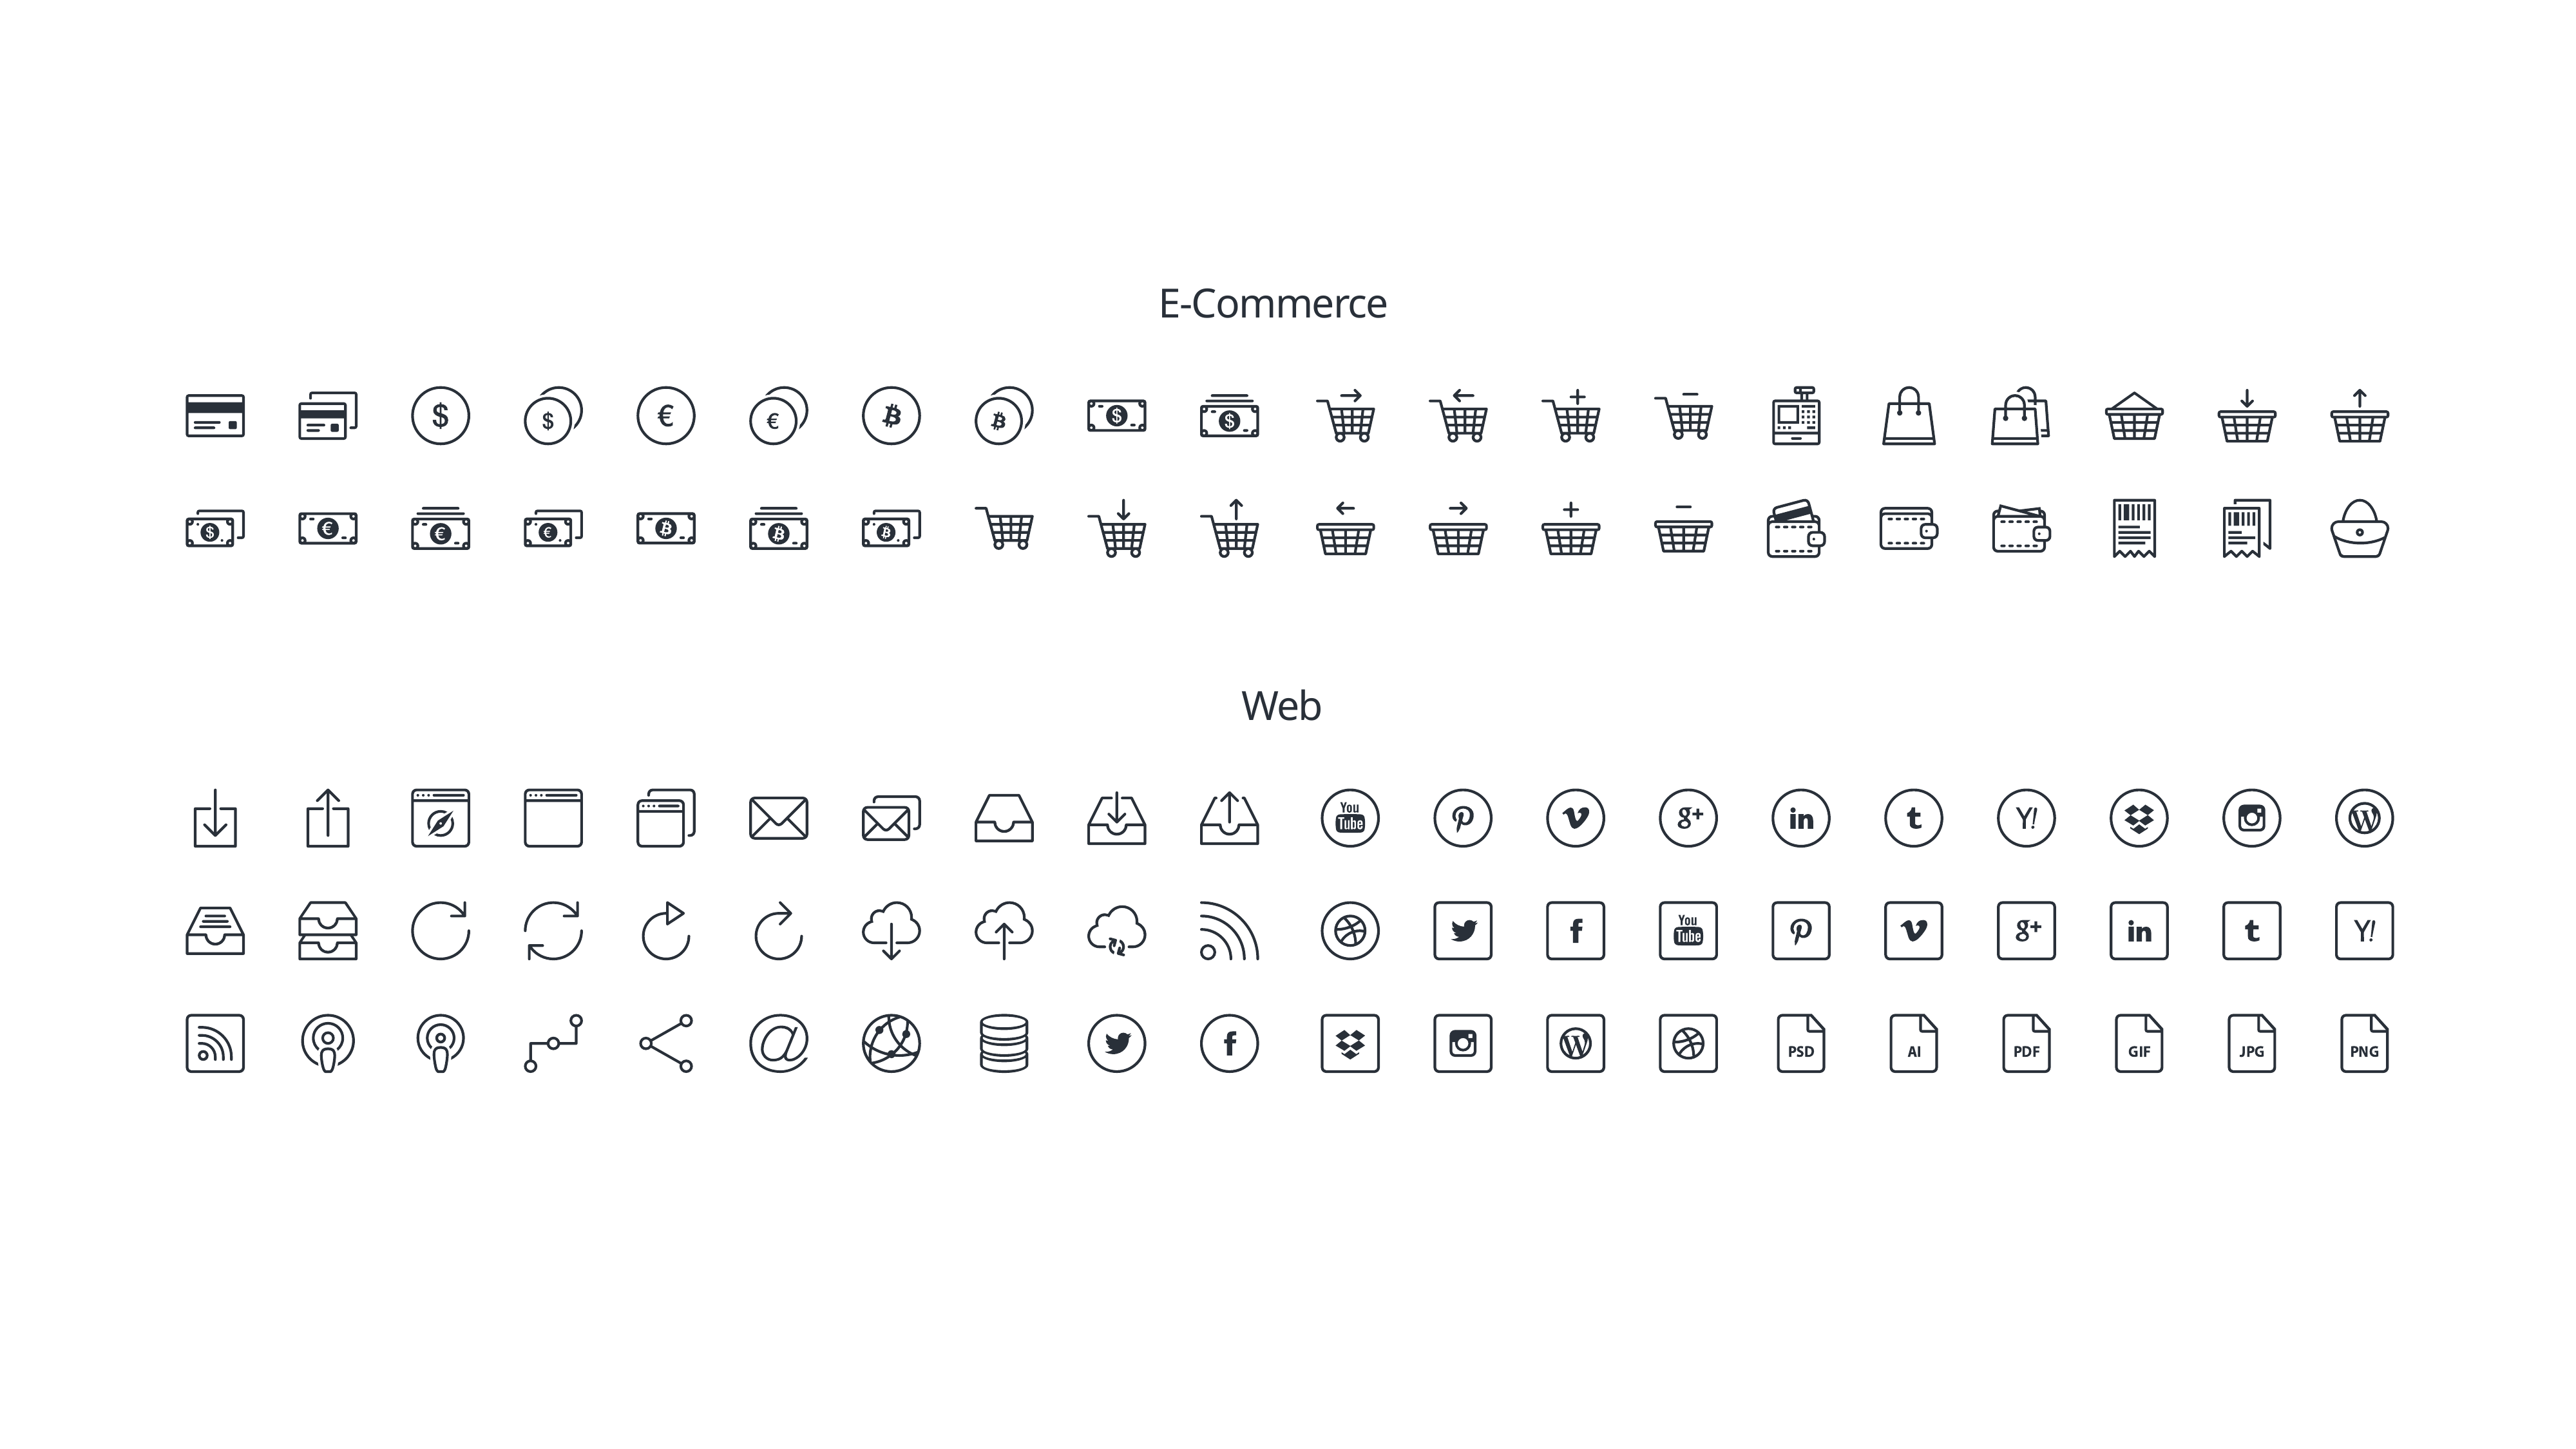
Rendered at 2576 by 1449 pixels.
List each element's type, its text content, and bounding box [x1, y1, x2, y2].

text_box [1777, 1014, 1826, 1074]
text_box [1200, 901, 1259, 961]
text_box [2353, 388, 2367, 408]
text_box [980, 1014, 1029, 1074]
text_box [862, 517, 911, 547]
text_box [872, 795, 921, 831]
text_box [1563, 501, 1579, 518]
text_box [411, 788, 470, 848]
text_box [882, 922, 901, 961]
text_box [186, 517, 234, 547]
text_box [524, 1014, 583, 1074]
text_box [2217, 410, 2277, 443]
text_box [2223, 507, 2261, 558]
text_box [2330, 410, 2390, 443]
text_box [2233, 498, 2272, 550]
text_box [1229, 498, 1243, 520]
text_box [1884, 788, 1943, 848]
text_box [862, 901, 921, 945]
text_box [1116, 939, 1125, 956]
text_box [1541, 399, 1601, 443]
text_box [1433, 901, 1493, 961]
text_box [309, 392, 358, 430]
text_box [2340, 1014, 2389, 1074]
text_box [1541, 523, 1601, 556]
text_box [1659, 901, 1718, 961]
text_box [1569, 388, 1586, 405]
text_box [416, 1014, 465, 1060]
text_box [1433, 788, 1493, 848]
text_box [528, 929, 583, 961]
text_box [193, 807, 237, 848]
text_box [1546, 901, 1606, 961]
text_box [1087, 399, 1147, 432]
text_box [2110, 901, 2169, 961]
text_box [1889, 1014, 1938, 1074]
text_box [524, 788, 583, 848]
text_box [754, 901, 803, 961]
text_box [432, 1046, 449, 1074]
text_box [2240, 388, 2254, 408]
text_box [1107, 791, 1127, 824]
text_box [862, 1014, 921, 1074]
text_box [1200, 1014, 1259, 1074]
text_box [975, 793, 1034, 842]
text_box [411, 517, 470, 550]
text_box [749, 397, 798, 446]
text_box [2330, 498, 2390, 558]
text_box [639, 1014, 693, 1074]
text_box [1200, 515, 1259, 558]
text_box [298, 901, 358, 961]
text_box [1766, 498, 1826, 558]
text_box [1990, 394, 2039, 446]
text_box [1340, 388, 1362, 402]
text_box [186, 906, 245, 955]
text_box [2104, 392, 2164, 440]
text_box [1675, 506, 1692, 509]
text_box [1336, 501, 1355, 515]
text_box [1316, 523, 1375, 556]
text_box [642, 901, 691, 961]
text_box [1210, 394, 1248, 397]
text_box [647, 788, 696, 837]
text_box [754, 512, 803, 515]
text_box [1453, 388, 1474, 402]
text_box [1659, 788, 1718, 848]
text_box [1429, 399, 1488, 443]
text_box [2335, 901, 2394, 961]
text_box [306, 807, 350, 848]
text_box [636, 386, 696, 446]
text_box [1879, 507, 1939, 550]
text_box [411, 386, 470, 446]
text_box [1087, 1014, 1147, 1074]
text_box [1316, 399, 1375, 443]
text_box [2222, 788, 2282, 848]
text_box [1087, 515, 1147, 558]
text_box [759, 507, 798, 510]
text_box Web [1237, 676, 1328, 732]
text_box [2222, 901, 2282, 961]
text_box [196, 509, 245, 540]
text_box [1546, 1014, 1606, 1074]
text_box [749, 797, 808, 840]
text_box [524, 397, 573, 446]
text_box [1682, 393, 1699, 396]
text_box [524, 517, 573, 547]
text_box [1321, 788, 1380, 848]
text_box [411, 901, 470, 961]
text_box [298, 402, 347, 440]
text_box [1772, 386, 1821, 446]
text_box [1884, 901, 1943, 961]
text_box [1546, 788, 1606, 848]
text_box [636, 799, 685, 848]
text_box [1659, 1014, 1718, 1074]
text_box [2115, 1014, 2164, 1074]
text_box [975, 507, 1034, 550]
text_box [1449, 501, 1468, 515]
text_box [749, 517, 808, 550]
text_box [862, 806, 911, 841]
text_box [975, 397, 1024, 446]
text_box [1109, 937, 1117, 954]
text_box [2335, 788, 2394, 848]
text_box [862, 386, 921, 446]
text_box [2113, 498, 2157, 558]
text_box [1654, 397, 1713, 440]
text_box [2228, 1014, 2276, 1074]
text_box [1882, 386, 1936, 446]
text_box [990, 386, 1034, 430]
text_box [1771, 788, 1831, 848]
text_box [1654, 520, 1713, 553]
text_box [421, 507, 460, 510]
text_box [186, 394, 245, 437]
text_box [995, 922, 1014, 961]
text_box [1116, 498, 1131, 520]
text_box [1321, 1014, 1380, 1074]
text_box [1997, 901, 2056, 961]
text_box [1433, 1014, 1493, 1074]
text_box [1997, 788, 2056, 848]
text_box [749, 1014, 808, 1074]
text_box [1087, 797, 1147, 846]
text_box [320, 1047, 336, 1074]
text_box [1771, 901, 1831, 961]
text_box [534, 509, 583, 540]
text_box [1200, 797, 1259, 846]
text_box [524, 901, 579, 933]
text_box [1220, 791, 1239, 824]
text_box [203, 788, 228, 837]
text_box [416, 512, 465, 515]
text_box [975, 901, 1034, 945]
text_box [1200, 404, 1259, 437]
text_box [1321, 901, 1380, 961]
text_box [301, 1014, 355, 1066]
text_box [2110, 788, 2169, 848]
text_box [1087, 905, 1147, 949]
text_box [1205, 399, 1254, 402]
text_box [316, 788, 341, 837]
text_box E-Commerce [1154, 273, 1393, 330]
text_box [2002, 1014, 2051, 1074]
text_box [636, 512, 696, 545]
text_box [1429, 523, 1488, 556]
text_box [298, 512, 358, 545]
text_box [765, 386, 808, 430]
text_box [2016, 386, 2050, 437]
text_box [539, 386, 583, 430]
text_box [872, 509, 921, 540]
text_box [1992, 504, 2052, 553]
text_box [186, 1014, 245, 1074]
